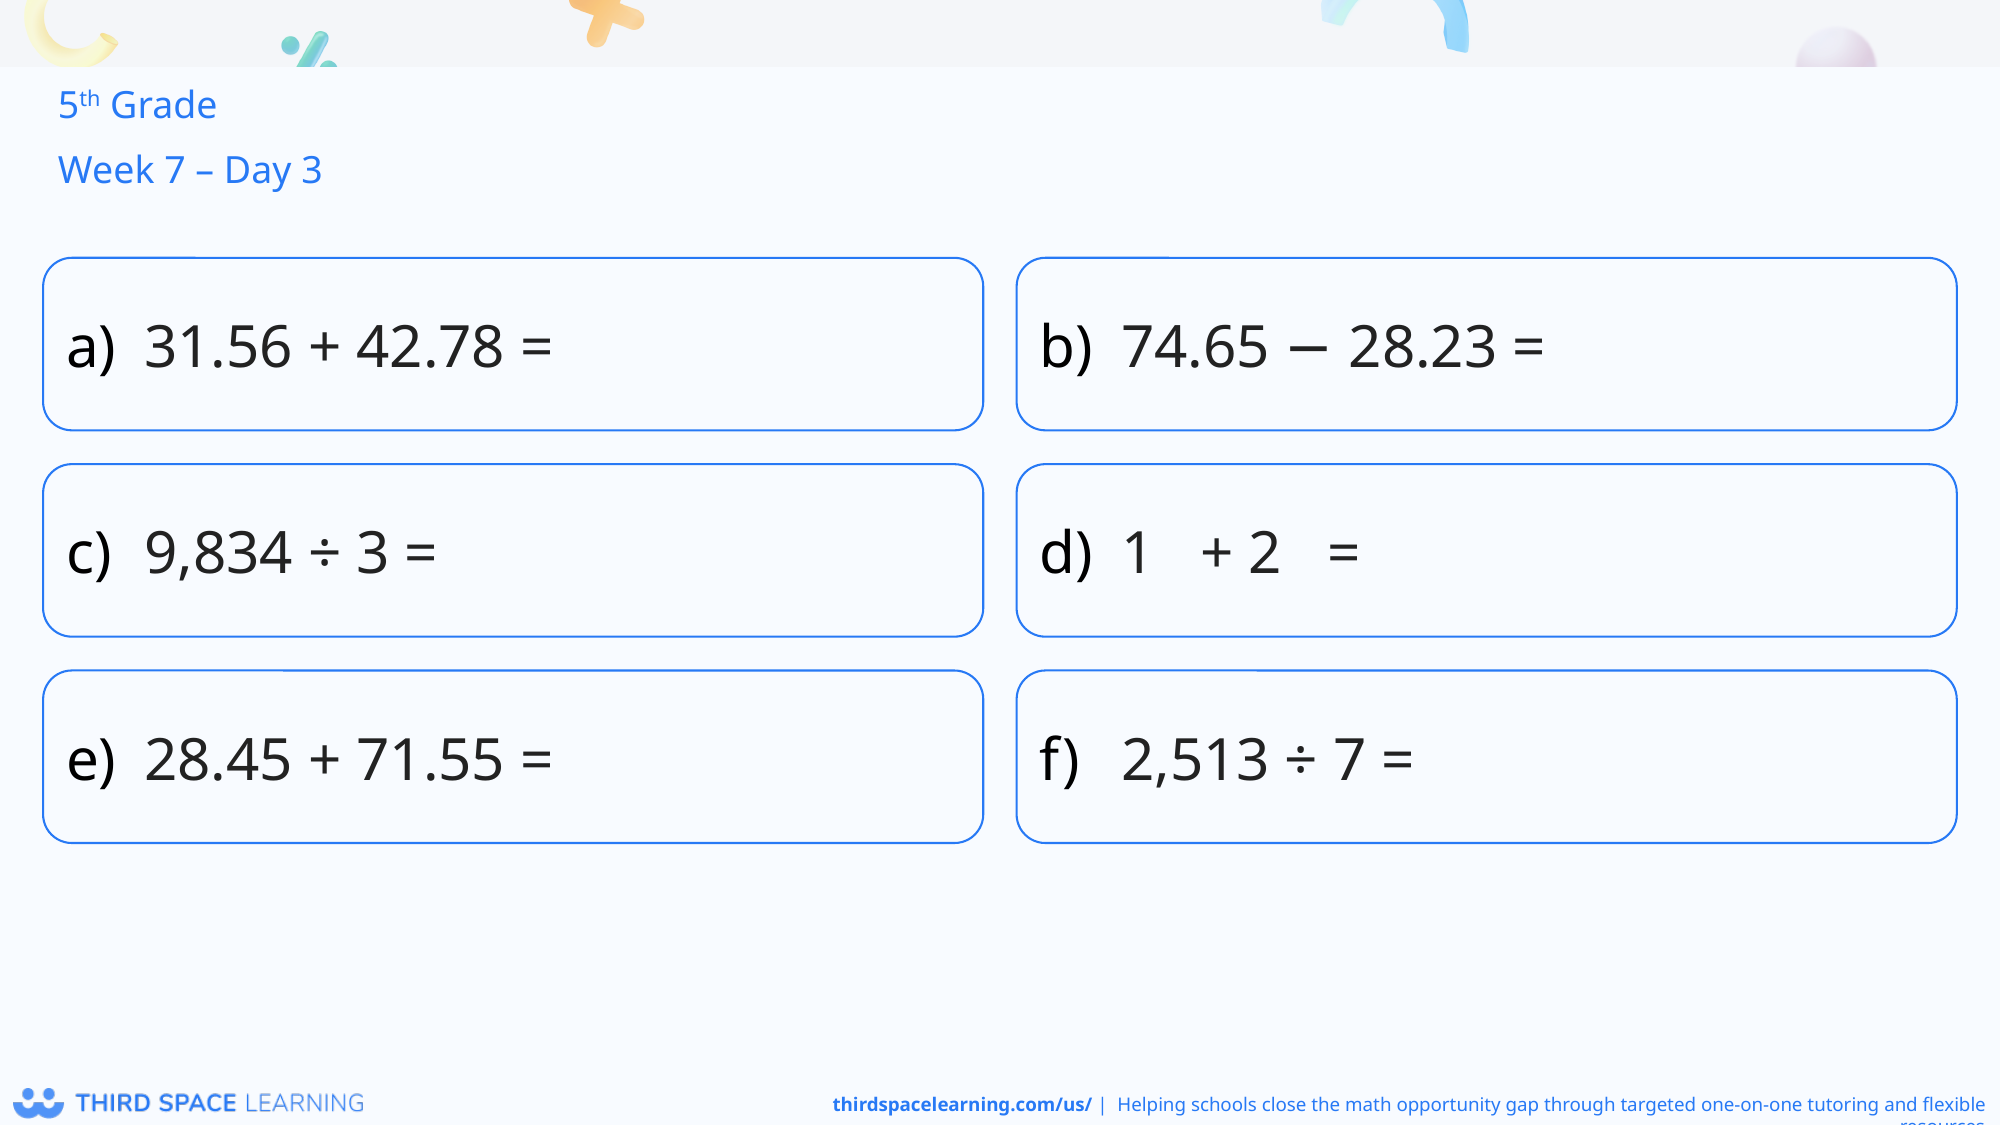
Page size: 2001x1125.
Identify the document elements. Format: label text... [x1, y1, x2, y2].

list 31.56 + 42.78 = [129, 272, 962, 416]
list 2,513 ÷ 7 = [1106, 684, 1939, 829]
text_box 5th Grade Week 7 – Day 3 [43, 73, 509, 212]
list 9,834 ÷ 3 = [129, 478, 962, 623]
picture [13, 1088, 365, 1119]
list 74.65 − 28.23 = [1106, 272, 1939, 416]
picture [0, 0, 2000, 67]
list 28.45 + 71.55 = [129, 684, 962, 829]
